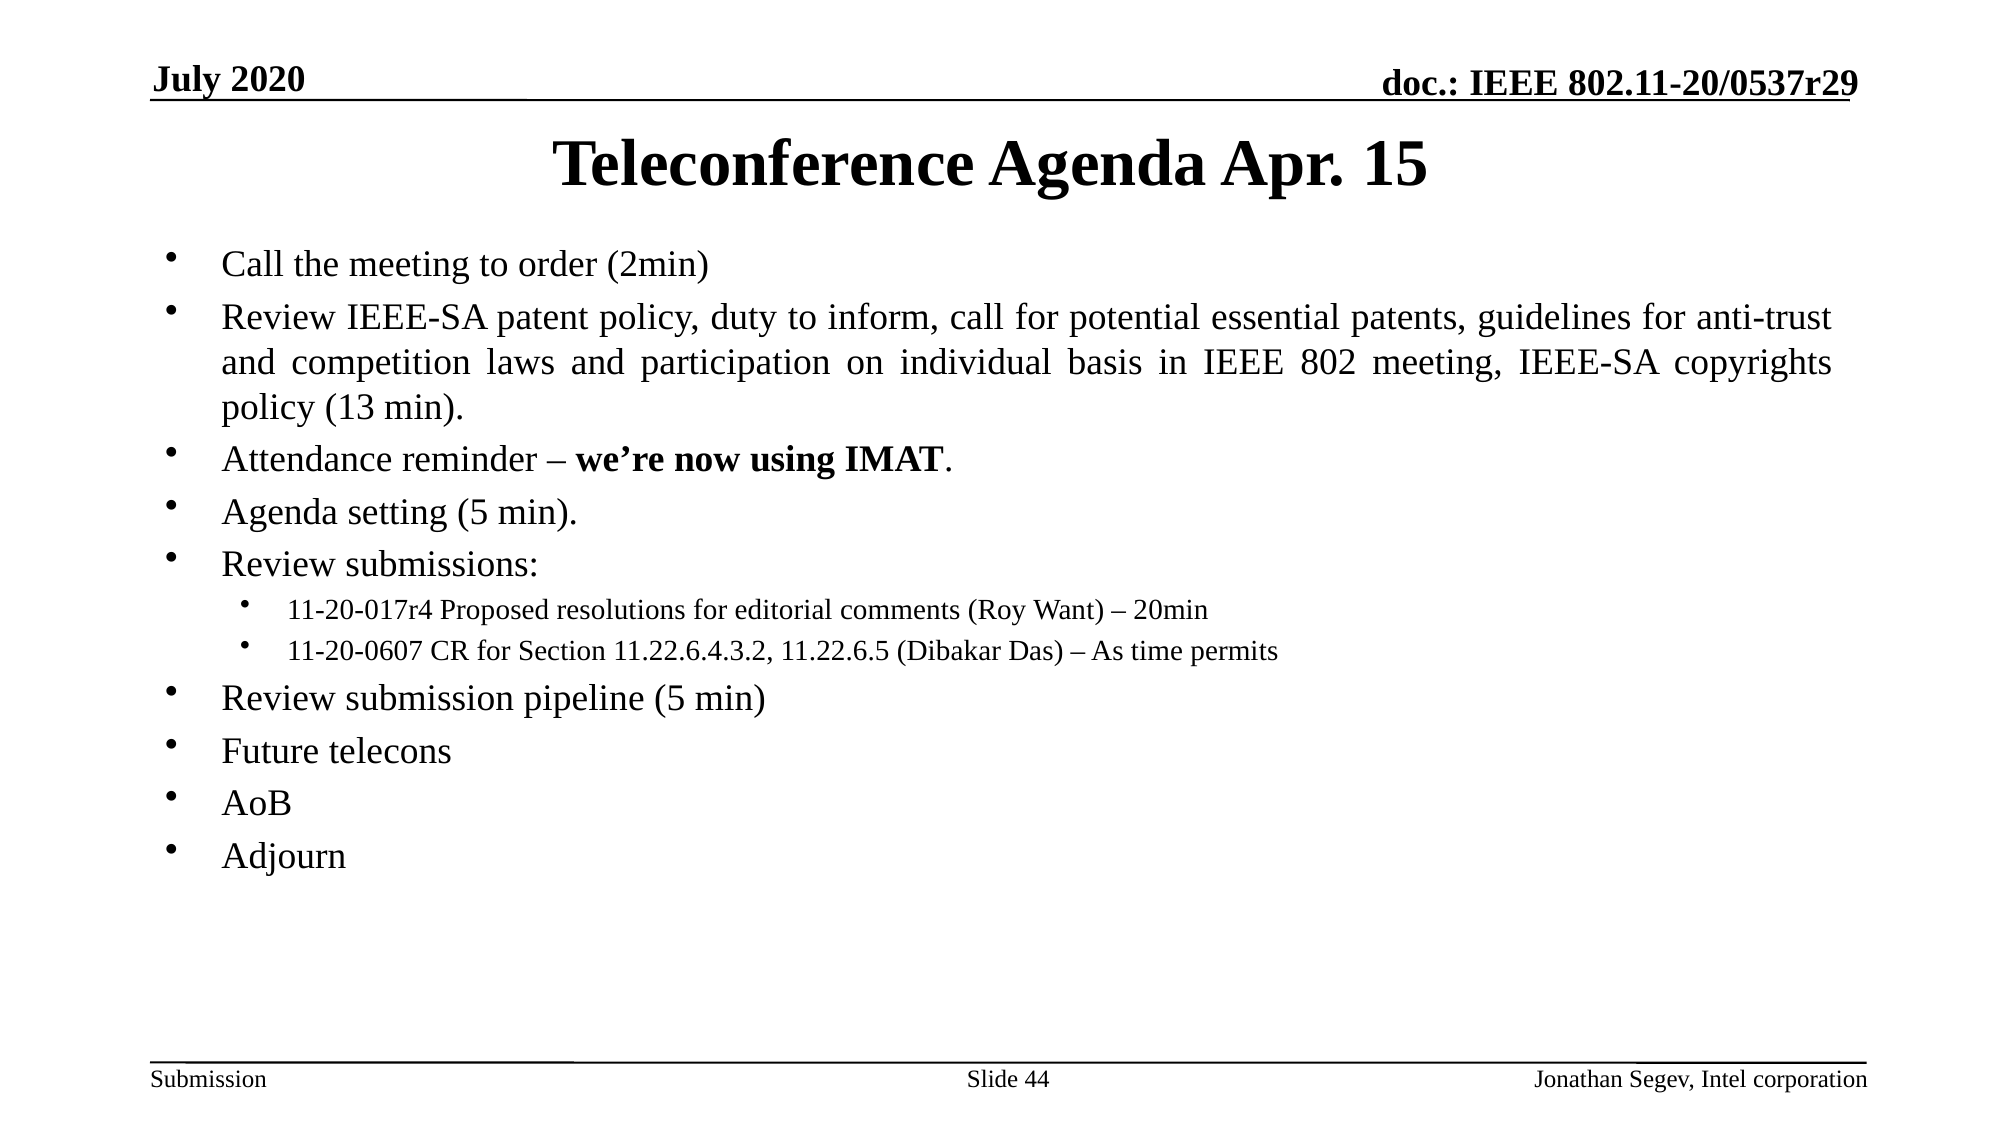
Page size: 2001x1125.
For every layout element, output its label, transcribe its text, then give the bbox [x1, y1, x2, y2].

title Teleconference Agenda Apr. 15 [149, 112, 1850, 205]
list Call the meeting to order (2min) Review IEEE-SA patent policy, duty to inform, call for potential essential patents, guidelines for anti-trust and competition laws and participation on individual basis in IEEE 802 meeting, IEEE-SA copyrights policy (13 min). Attendance reminder – we’re now using IMAT. Agenda setting (5 min). Review submissions: 11-20-017r4 Proposed resolutions for editorial comments (Roy Want) – 20min 11-20-0607 CR for Section 11.22.6.4.3.2, 11.22.6.5 (Dibakar Das) – As time permits Review submission pipeline (5 min) Future telecons AoB Adjourn [149, 231, 1850, 1000]
slide_number Slide 44 [950, 1061, 1067, 1123]
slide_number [152, 54, 563, 100]
footer Jonathan Segev, Intel corporation [1171, 1061, 1869, 1093]
